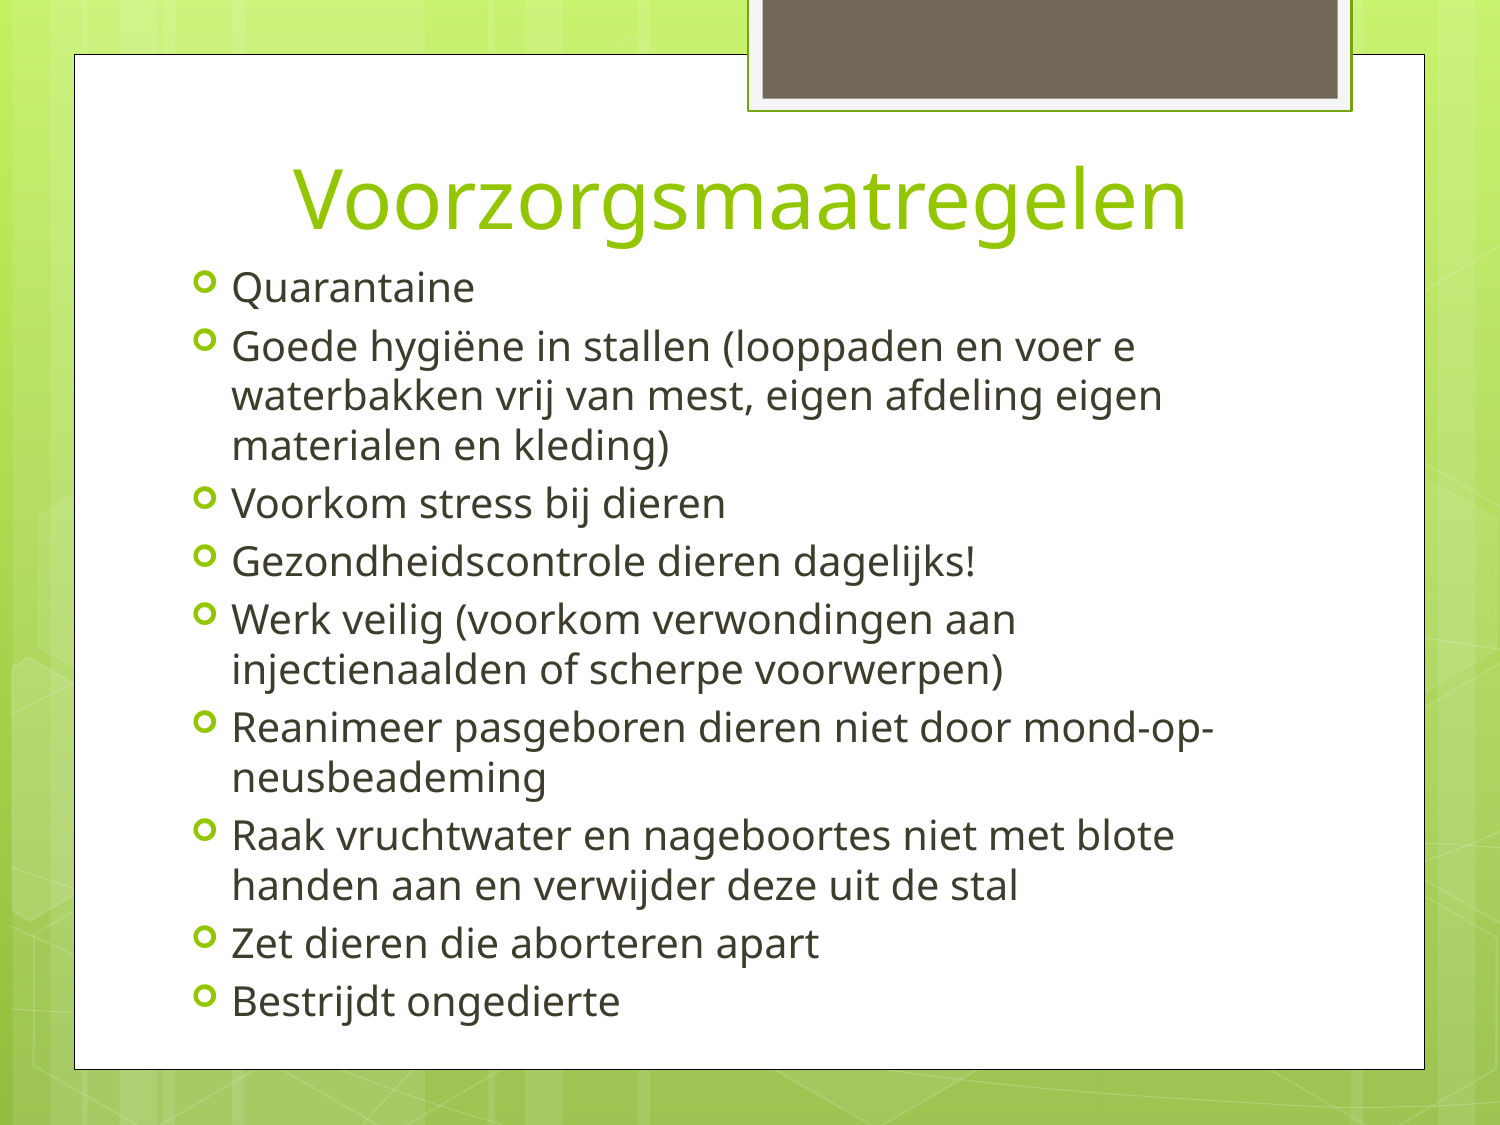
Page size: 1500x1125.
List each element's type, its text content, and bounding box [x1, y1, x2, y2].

title Voorzorgsmaatregelen [165, 66, 1319, 253]
list Quarantaine Goede hygiëne in stallen (looppaden en voer e waterbakken vrij van mest, eigen afdeling eigen materialen en kleding) Voorkom stress bij dieren Gezondheidscontrole dieren dagelijks! Werk veilig (voorkom verwondingen aan injectienaalden of scherpe voorwerpen) Reanimeer pasgeboren dieren niet door mond-op-neusbeademing Raak vruchtwater en nageboortes niet met blote handen aan en verwijder deze uit de stal Zet dieren die aborteren apart Bestrijdt ongedierte [165, 253, 1319, 1035]
